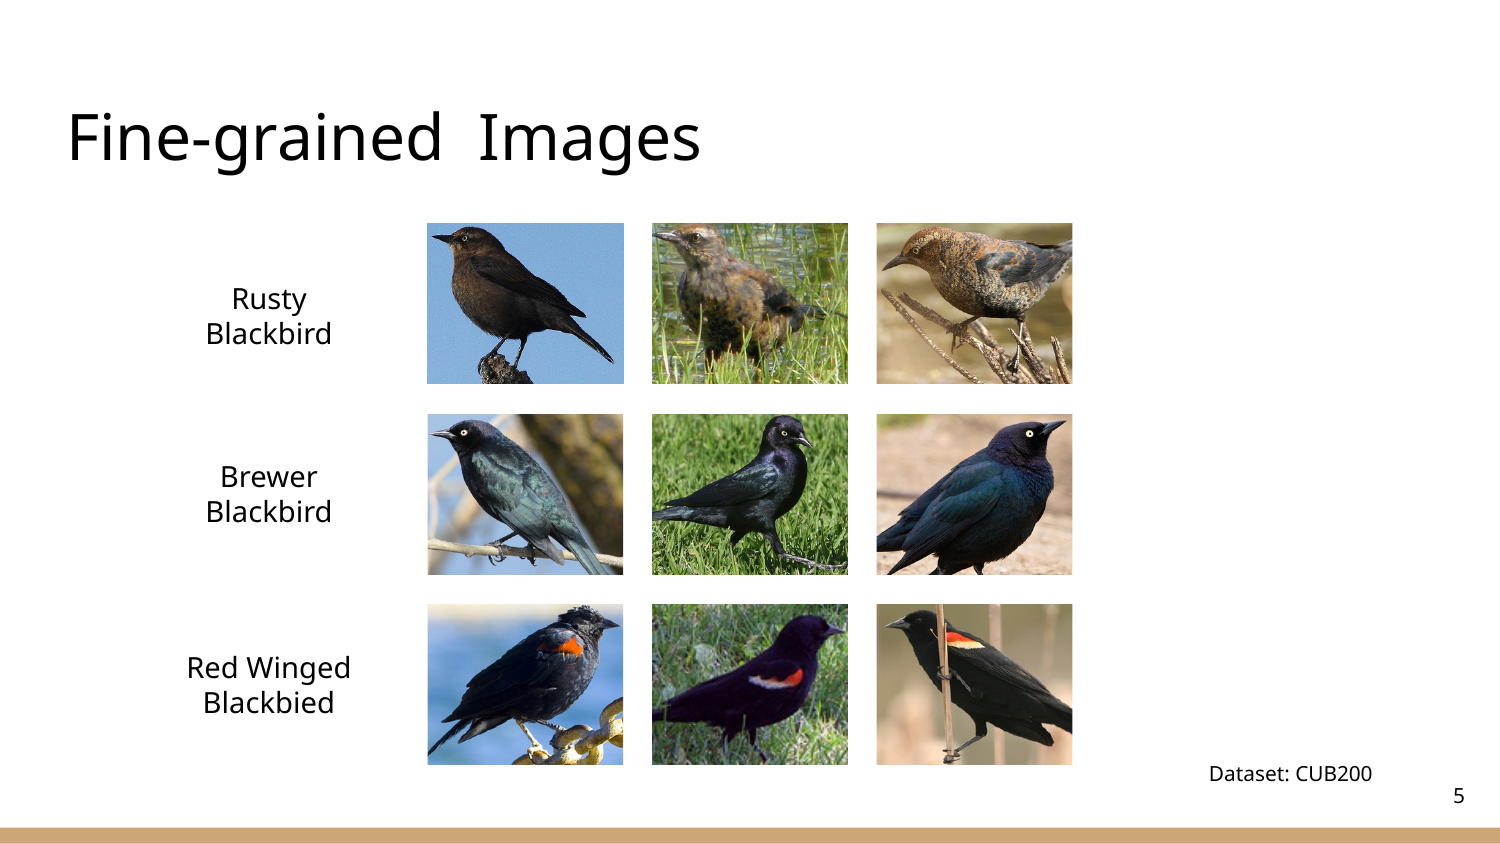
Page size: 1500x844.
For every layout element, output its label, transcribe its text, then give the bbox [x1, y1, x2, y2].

picture [427, 223, 624, 385]
title Fine-grained Images [51, 51, 1449, 189]
text_box Brewer Blackbird [166, 443, 372, 544]
picture [651, 223, 849, 385]
picture [427, 604, 624, 766]
text_box Red Winged Blackbied [166, 634, 372, 735]
text_box Dataset: CUB200 [1194, 747, 1390, 798]
picture [876, 604, 1073, 766]
picture [427, 413, 624, 575]
picture [876, 223, 1073, 385]
picture [651, 604, 849, 766]
text_box Rusty Blackbird [166, 265, 372, 366]
picture [651, 413, 849, 575]
picture [876, 413, 1073, 575]
slide_number ‹#› [1389, 764, 1480, 830]
